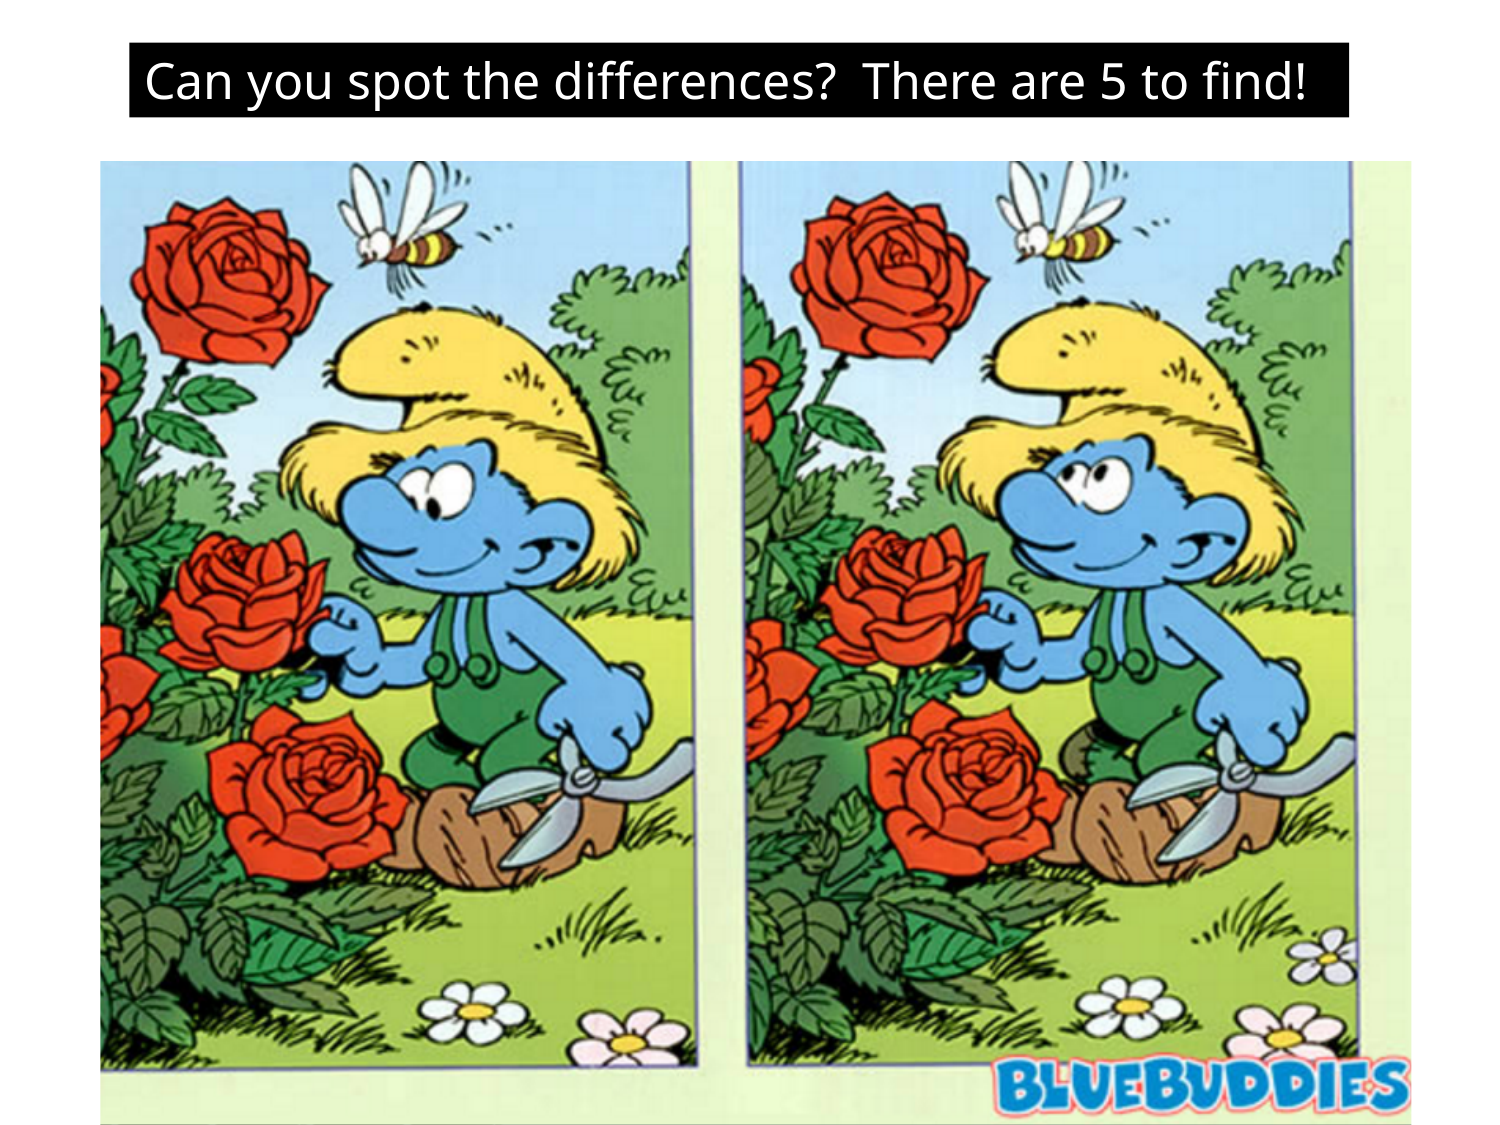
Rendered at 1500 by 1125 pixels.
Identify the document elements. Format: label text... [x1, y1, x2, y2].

picture [100, 160, 1412, 1125]
text_box Can you spot the differences? There are 5 to find! [129, 42, 1350, 118]
